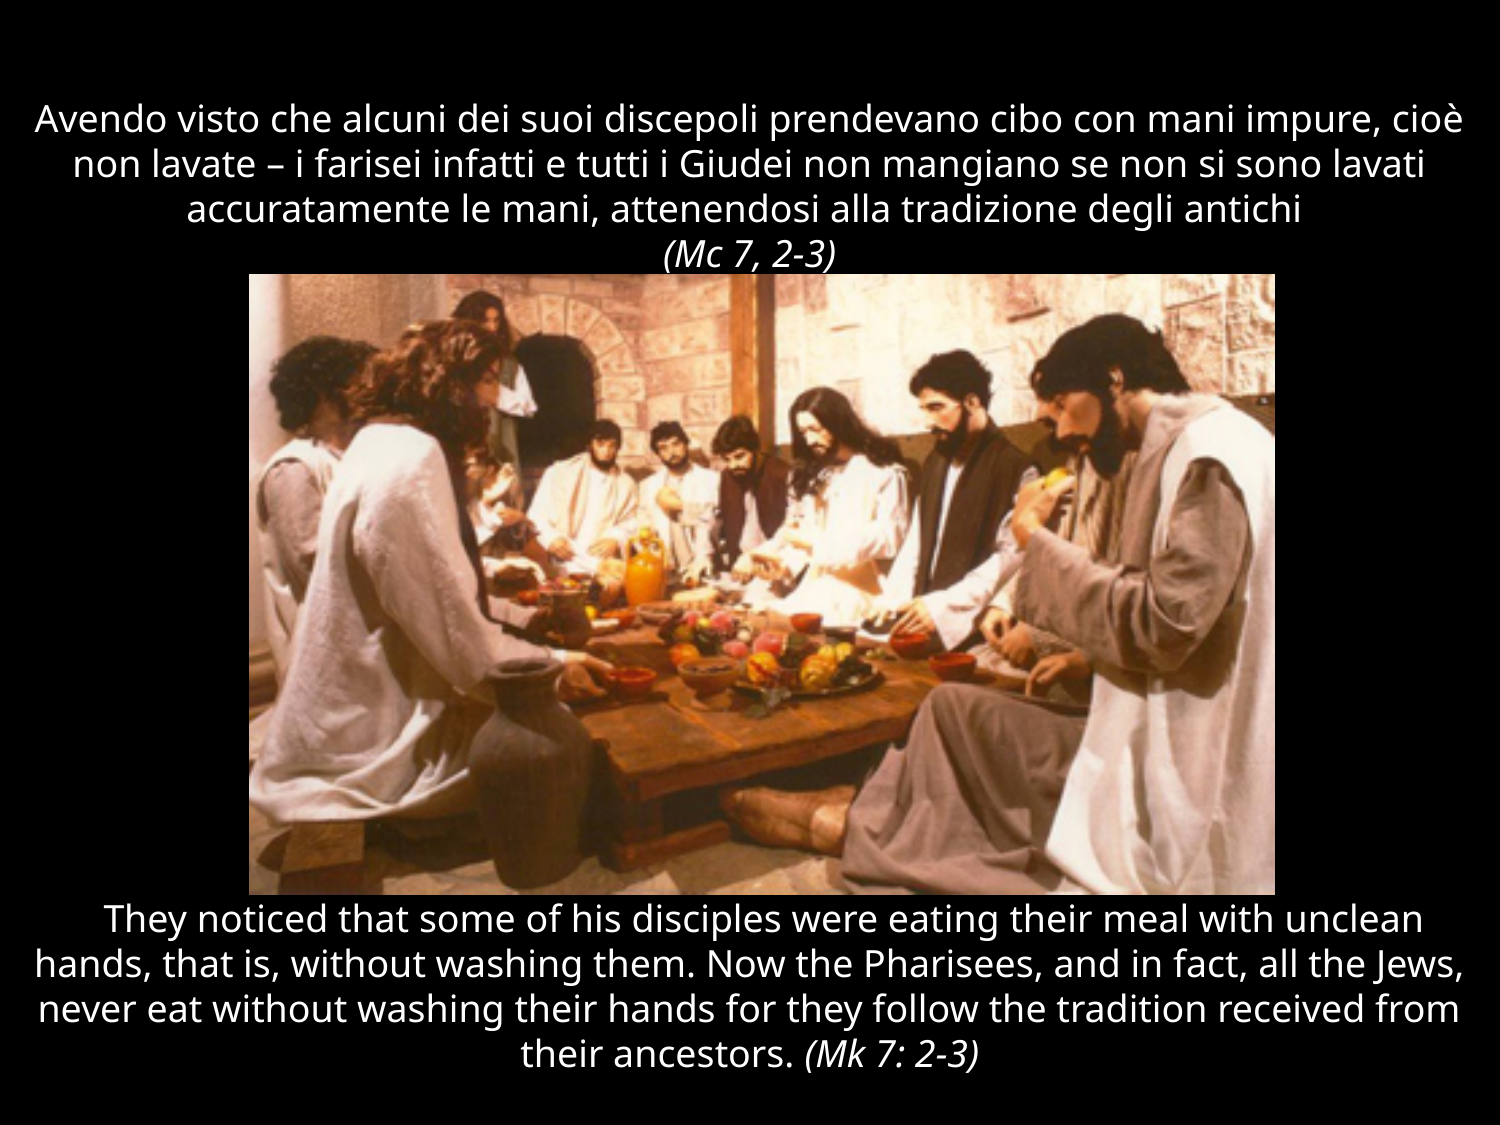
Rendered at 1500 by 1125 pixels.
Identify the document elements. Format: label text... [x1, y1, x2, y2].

text_box They noticed that some of his disciples were eating their meal with unclean hands, that is, without washing them. Now the Pharisees, and in fact, all the Jews, never eat without washing their hands for they follow the tradition received from their ancestors. (Mk 7: 2-3) [0, 887, 1500, 1083]
text_box Avendo visto che alcuni dei suoi discepoli prendevano cibo con mani impure, cioè non lavate – i farisei infatti e tutti i Giudei non mangiano se non si sono lavati accuratamente le mani, attenendosi alla tradizione degli antichi (Mc 7, 2-3) [0, 87, 1500, 283]
picture [249, 274, 1275, 895]
